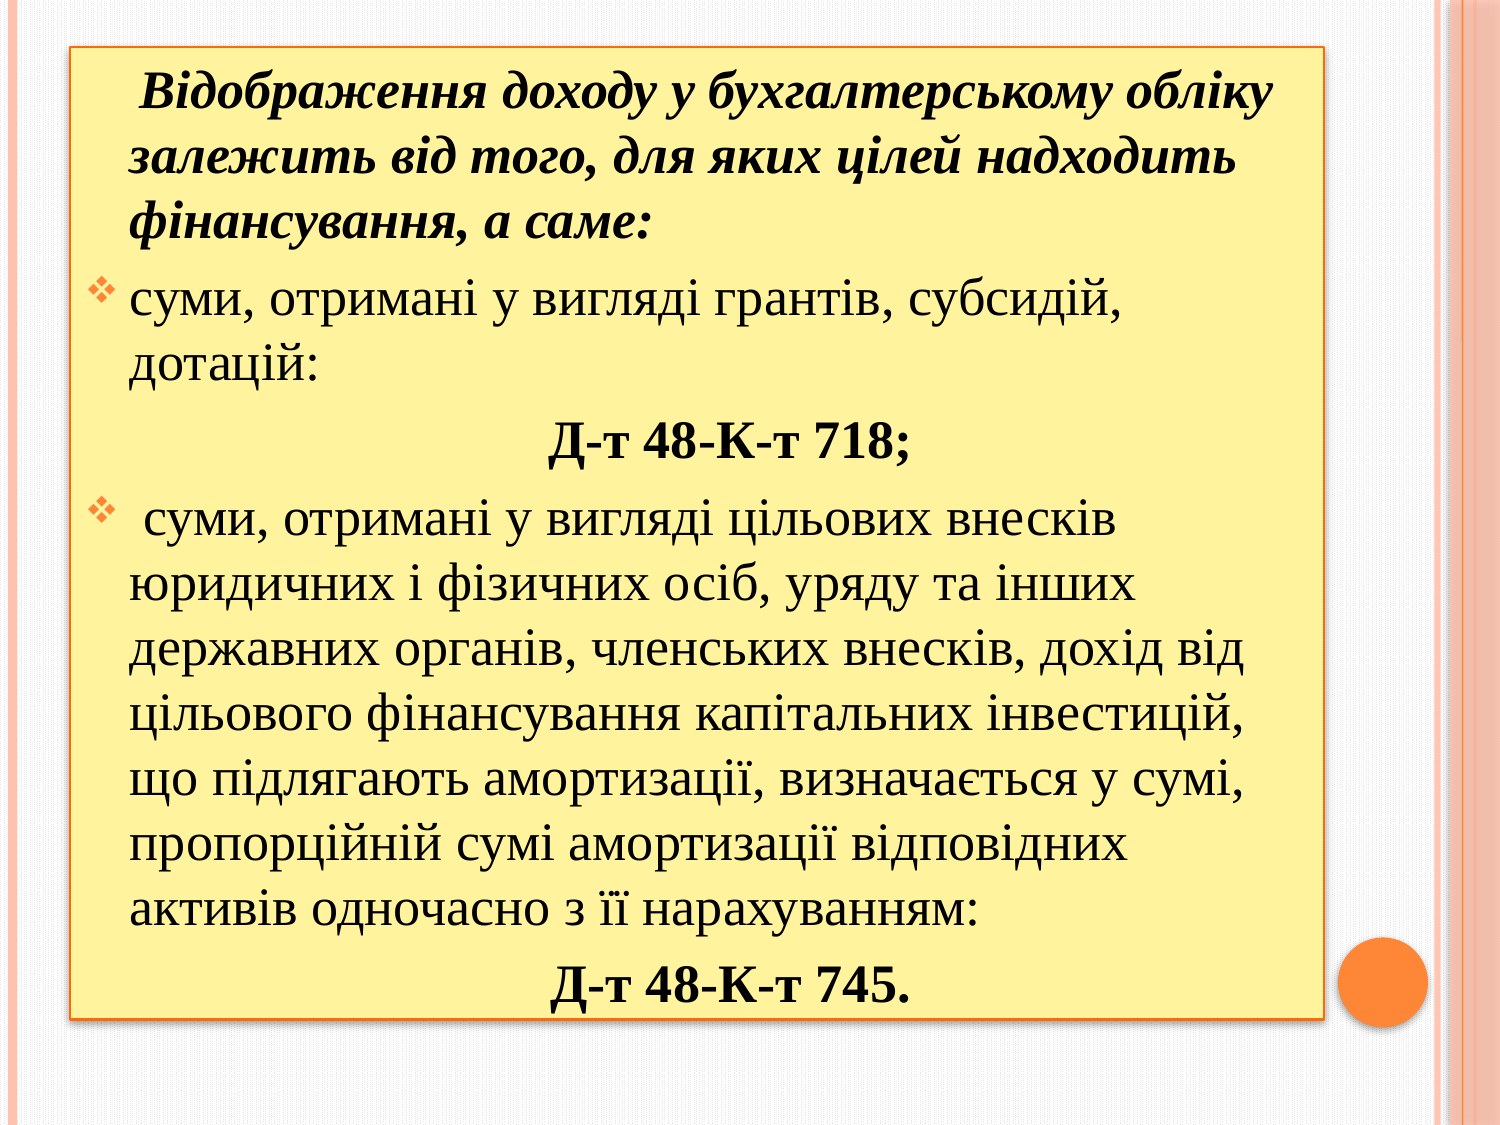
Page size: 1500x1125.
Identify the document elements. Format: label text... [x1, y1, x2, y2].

list Відображення доходу у бухгалтерському обліку залежить від того, для яких цілей надходить фінансування, а саме: суми, отримані у вигляді грантів, субсидій, дотацій: Д-т 48-К-т 718; суми, отримані у вигляді цільових внесків юридичних і фізичних осіб, уряду та інших державних органів, членських внесків, дохід від цільового фінансування капітальних інвестицій, що підлягають амортизації, визначається у сумі, пропорційній сумі амортизації відповідних активів одночасно з її нарахуванням: Д-т 48-К-т 745. [69, 46, 1325, 1021]
